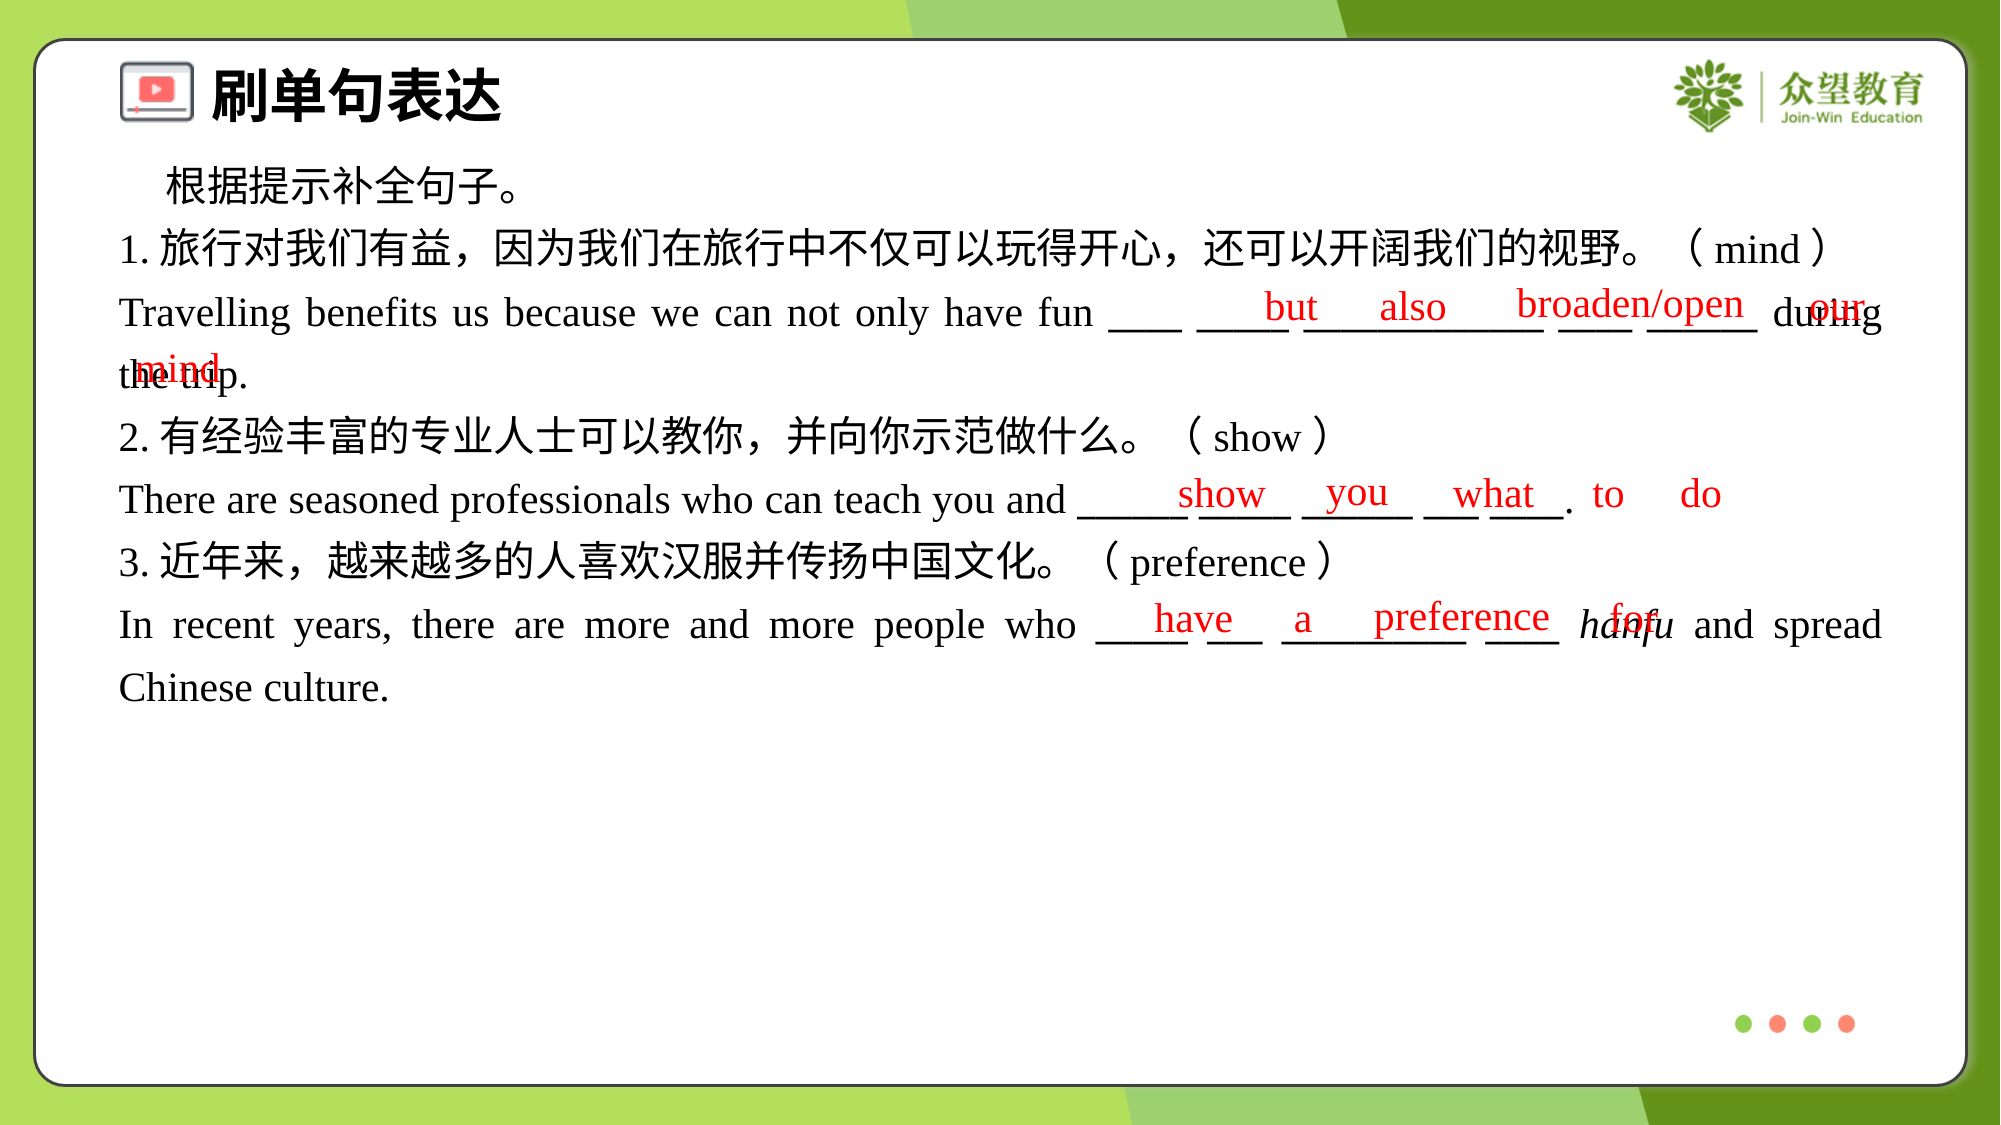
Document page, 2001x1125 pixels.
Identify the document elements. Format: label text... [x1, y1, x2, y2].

text_box mind [130, 328, 226, 386]
text_box 3.近年来，越来越多的人喜欢汉服并传扬中国文化。（preference） In recent years, there are more and more people who _____ ___ __________ ____ hanfu and spread Chinese culture. [118, 522, 1883, 705]
picture [0, 0, 2000, 1125]
text_box what [1448, 453, 1539, 511]
text_box broaden/open [1512, 263, 1749, 322]
text_box do [1675, 453, 1727, 511]
text_box 根据提示补全句子。 [118, 146, 1883, 204]
text_box to [1587, 453, 1630, 511]
text_box also [1374, 265, 1452, 324]
text_box you [1321, 451, 1394, 509]
text_box preference [1369, 576, 1555, 634]
text_box show [1173, 453, 1271, 511]
text_box for [1604, 578, 1663, 636]
text_box a [1288, 578, 1317, 636]
text_box 2.有经验丰富的专业人士可以教你，并向你示范做什么。（show） There are seasoned professionals who can teach you and ______ _____ ______ ___ ____. [118, 397, 1883, 517]
text_box 1.旅行对我们有益，因为我们在旅行中不仅可以玩得开心，还可以开阔我们的视野。（mind） Travelling benefits us because we can not only have fun ____ _____ _____________ ____ ______ during the trip. [118, 209, 1883, 392]
text_box have [1149, 578, 1238, 636]
text_box our [1804, 265, 1870, 324]
text_box but [1260, 265, 1323, 324]
